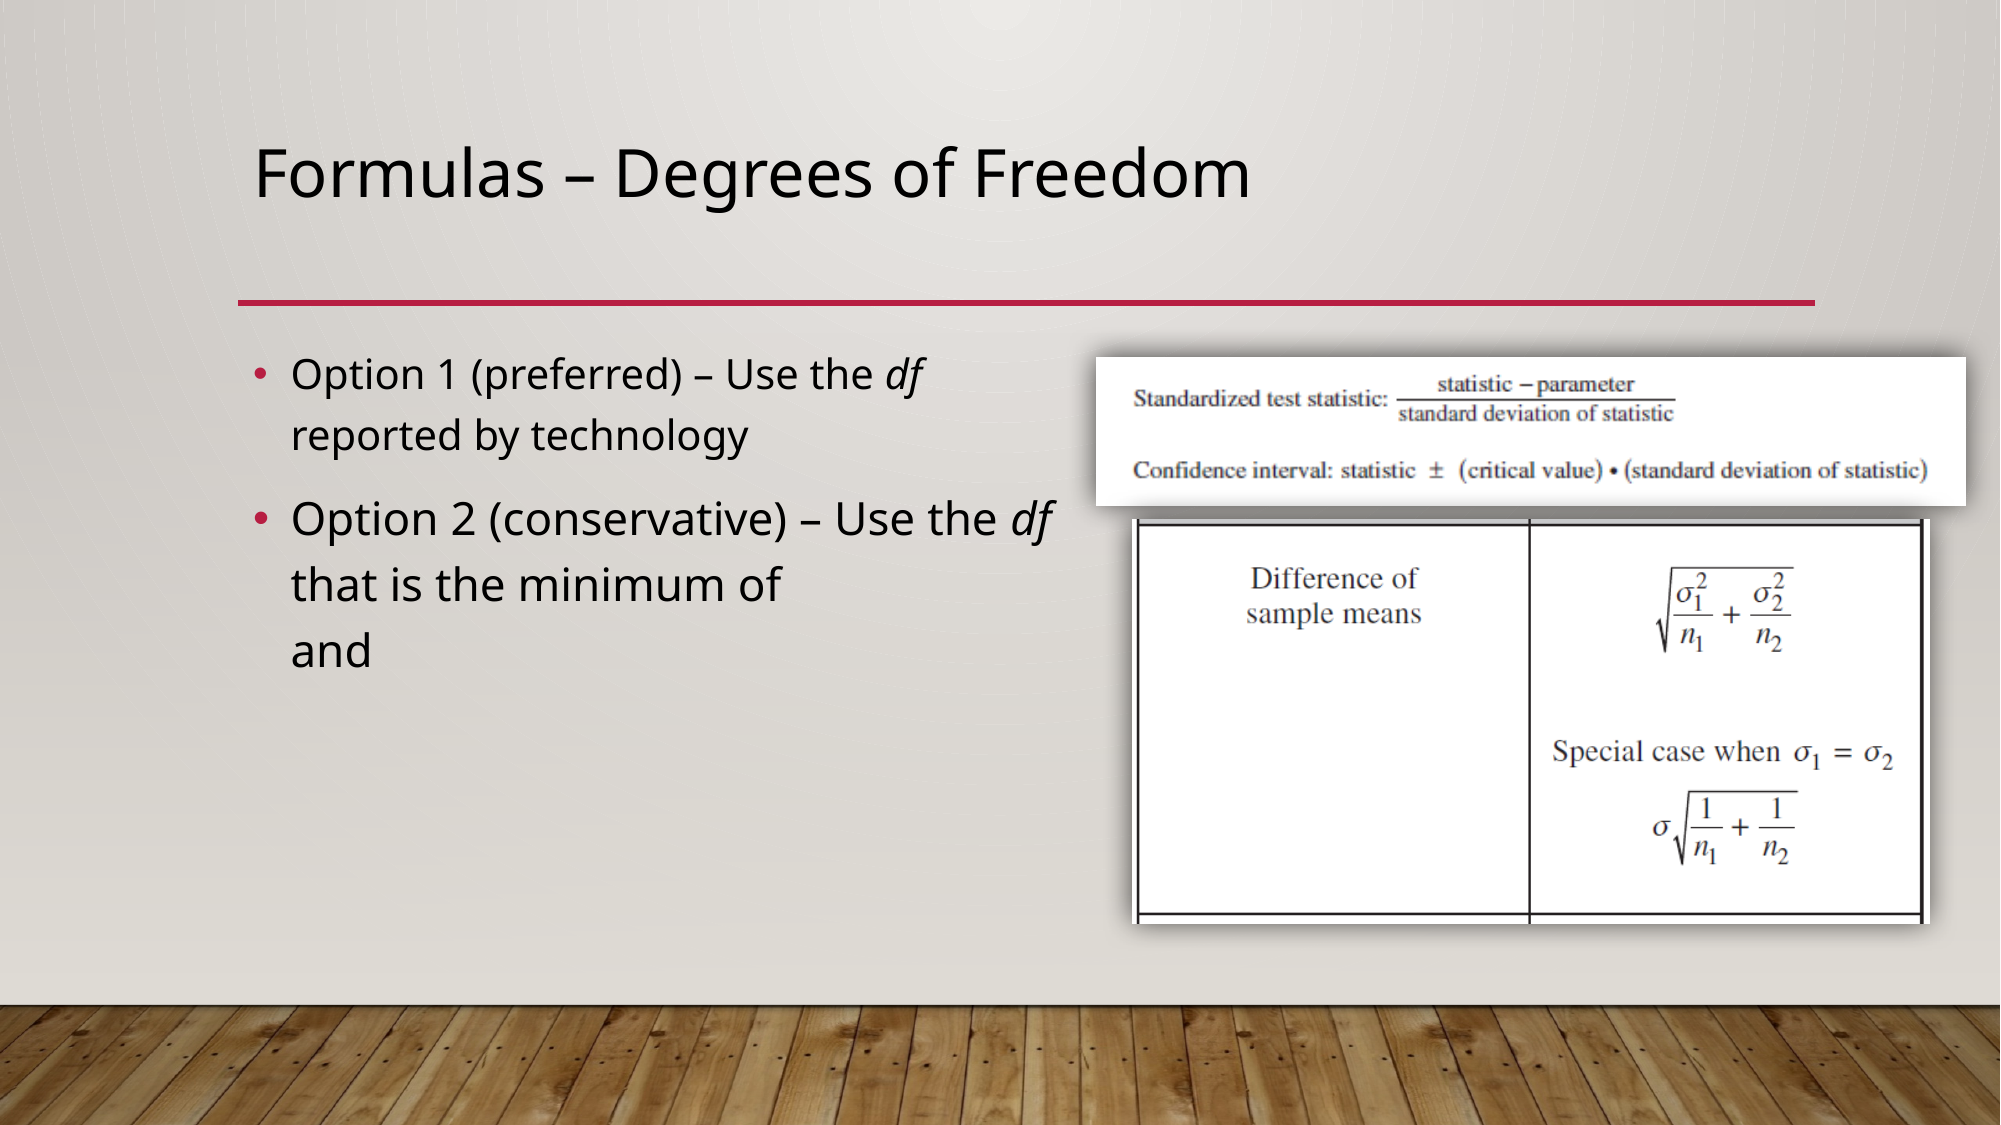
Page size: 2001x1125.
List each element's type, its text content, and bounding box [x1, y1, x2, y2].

title Formulas – Degrees of Freedom [238, 131, 1814, 305]
picture [1096, 356, 1966, 506]
picture [1132, 519, 1930, 924]
picture [0, 1005, 2000, 1125]
